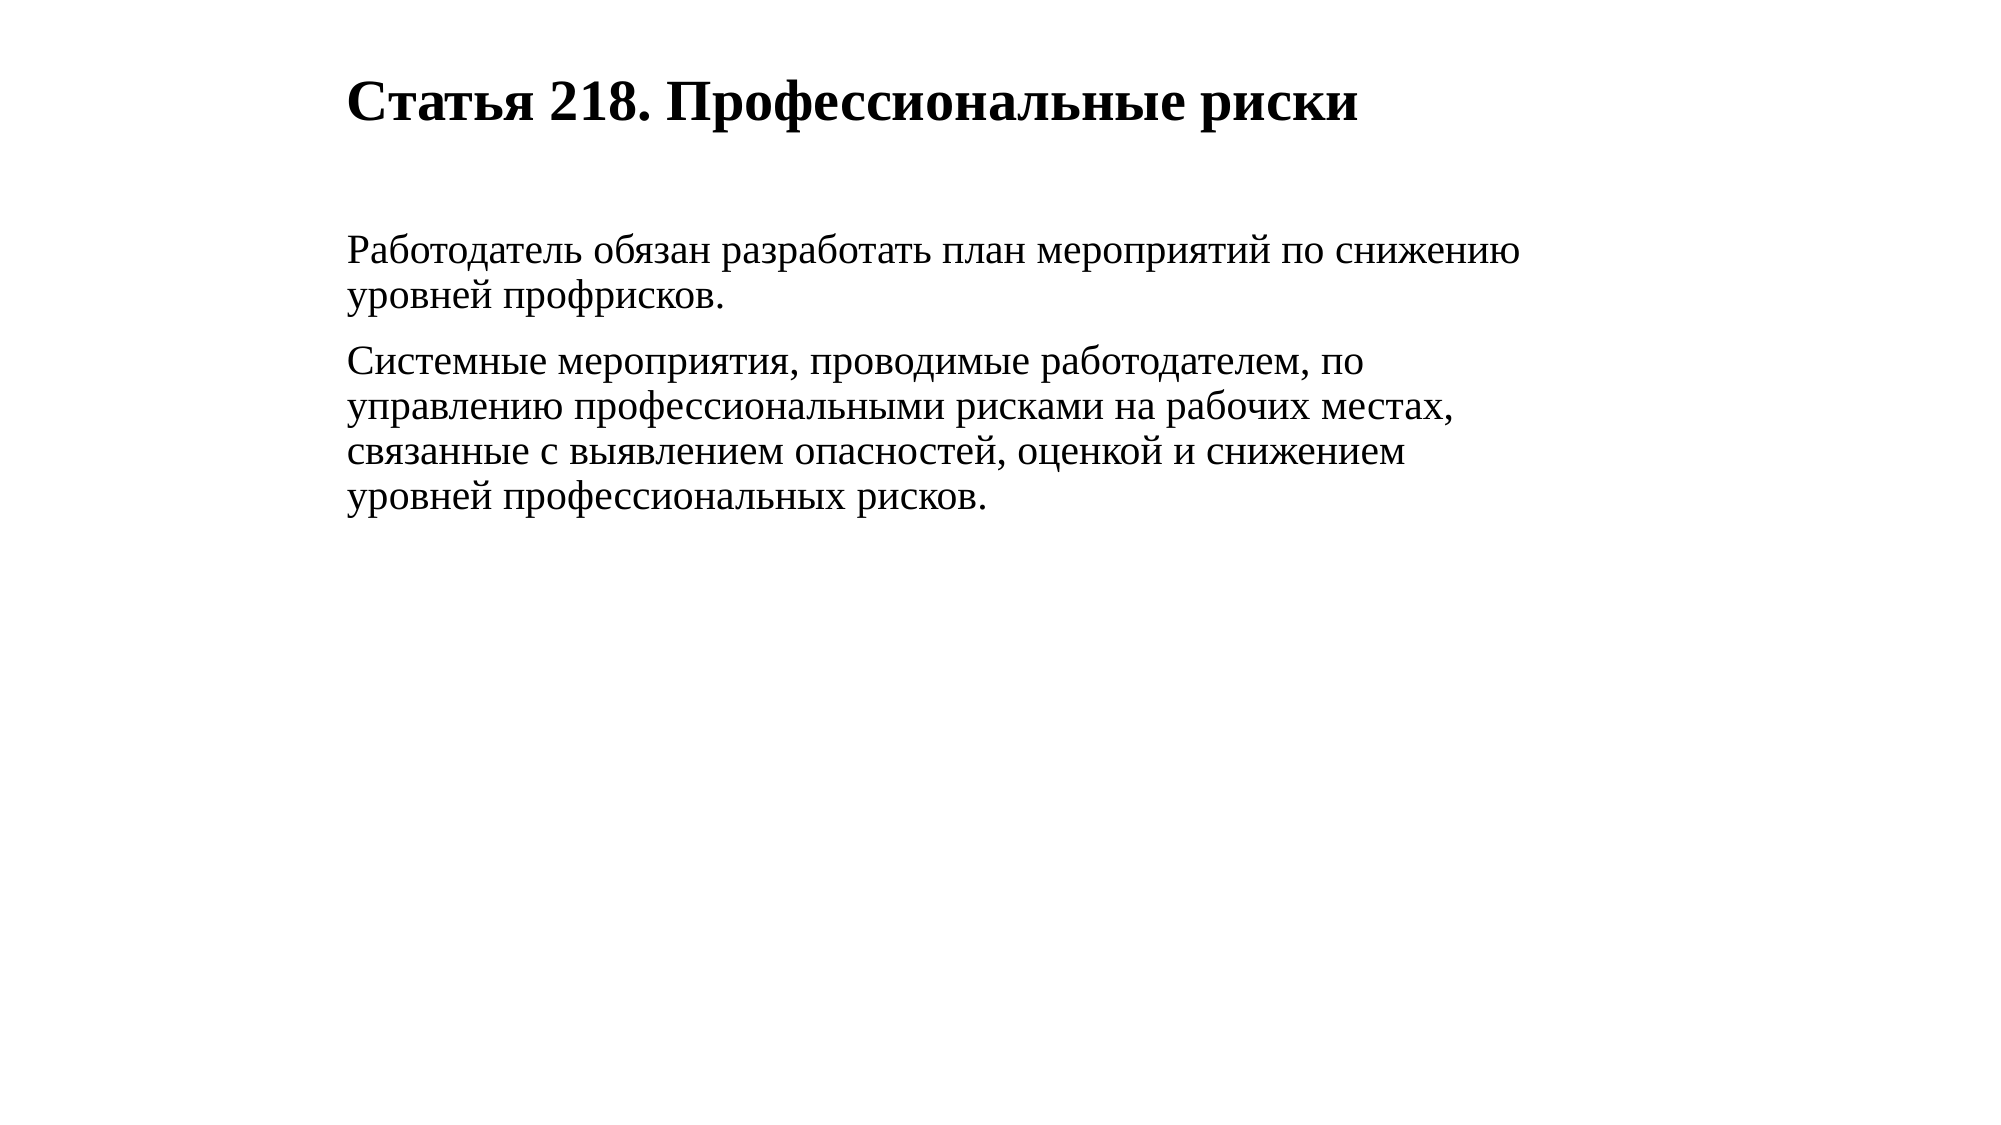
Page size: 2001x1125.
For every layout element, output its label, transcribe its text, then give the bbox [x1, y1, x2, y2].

title Статья 218. Профессиональные риски [331, 54, 1726, 149]
list Работодатель обязан разработать план мероприятий по снижению уровней профрисков. Системные мероприятия, проводимые работодателем, по управлению профессиональными рисками на рабочих местах, связанные с выявлением опасностей, оценкой и снижением уровней профессиональных рисков. [331, 219, 1574, 907]
